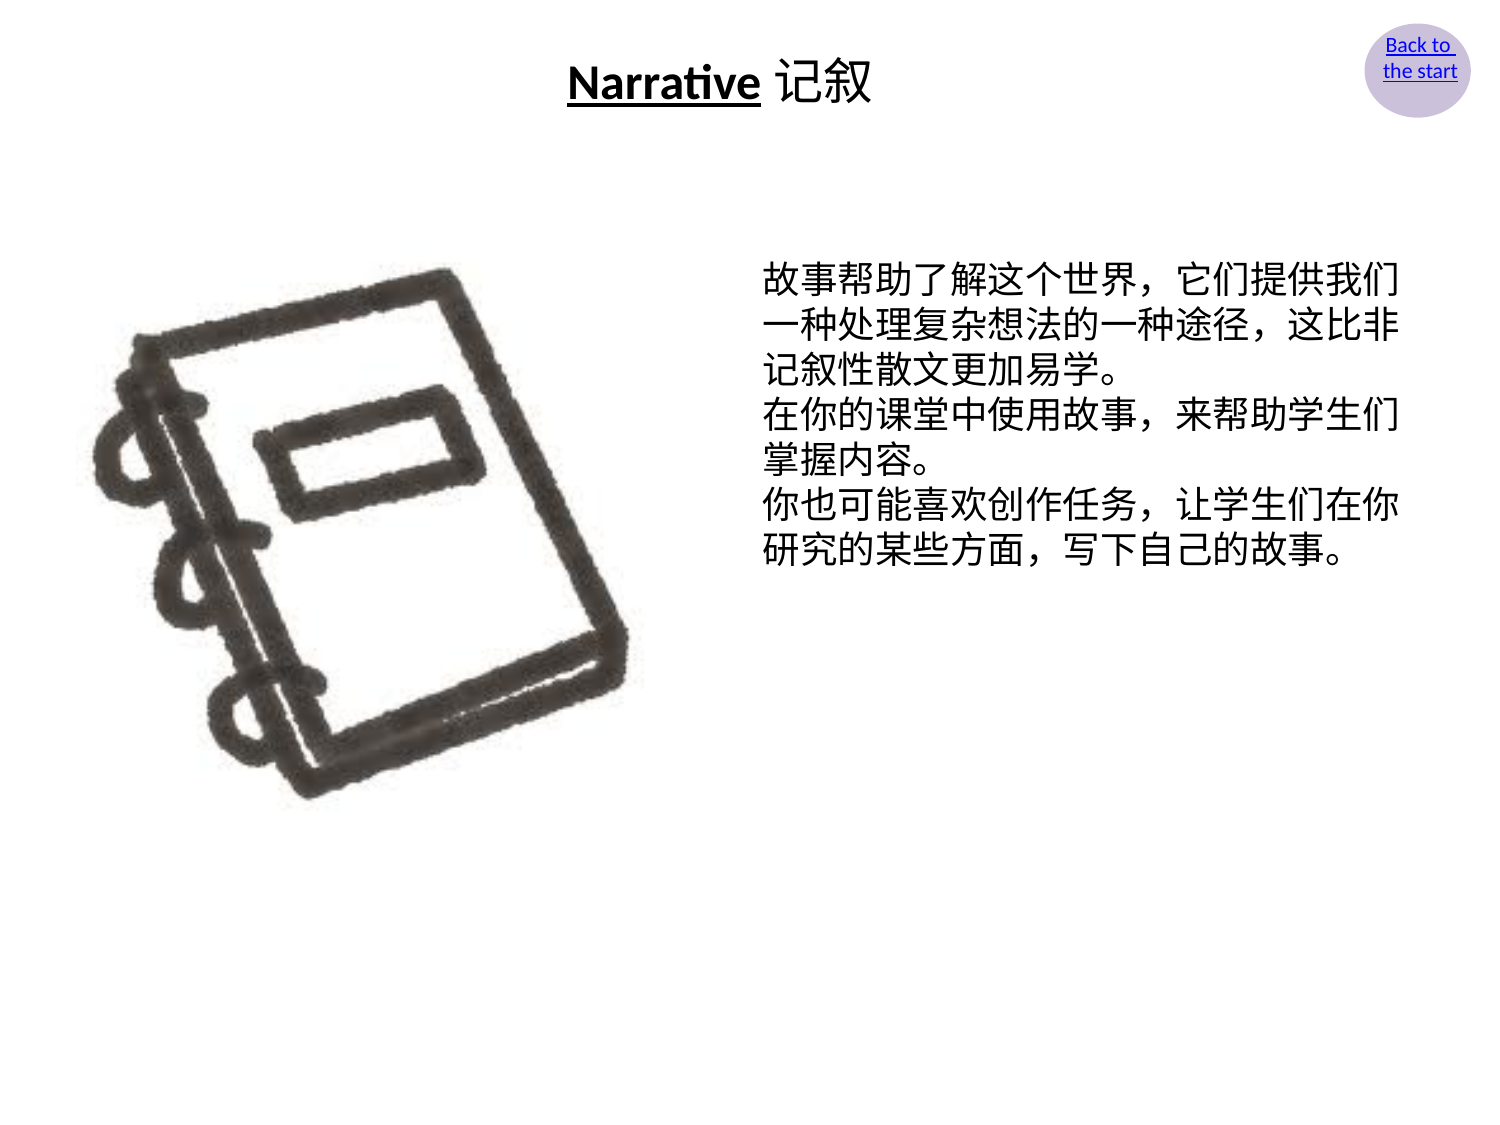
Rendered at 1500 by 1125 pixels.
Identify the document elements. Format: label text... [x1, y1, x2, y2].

text_box [1367, 91, 1468, 120]
text_box 故事帮助了解这个世界，它们提供我们一种处理复杂想法的一种途径，这比非记叙性散文更加易学。 在你的课堂中使用故事，来帮助学生们掌握内容。 你也可能喜欢创作任务，让学生们在你研究的某些方面，写下自己的故事。 [747, 248, 1433, 623]
text_box Back to the start [1359, 23, 1483, 91]
picture [76, 243, 647, 814]
text_box Narrative记叙 [218, 42, 1223, 178]
